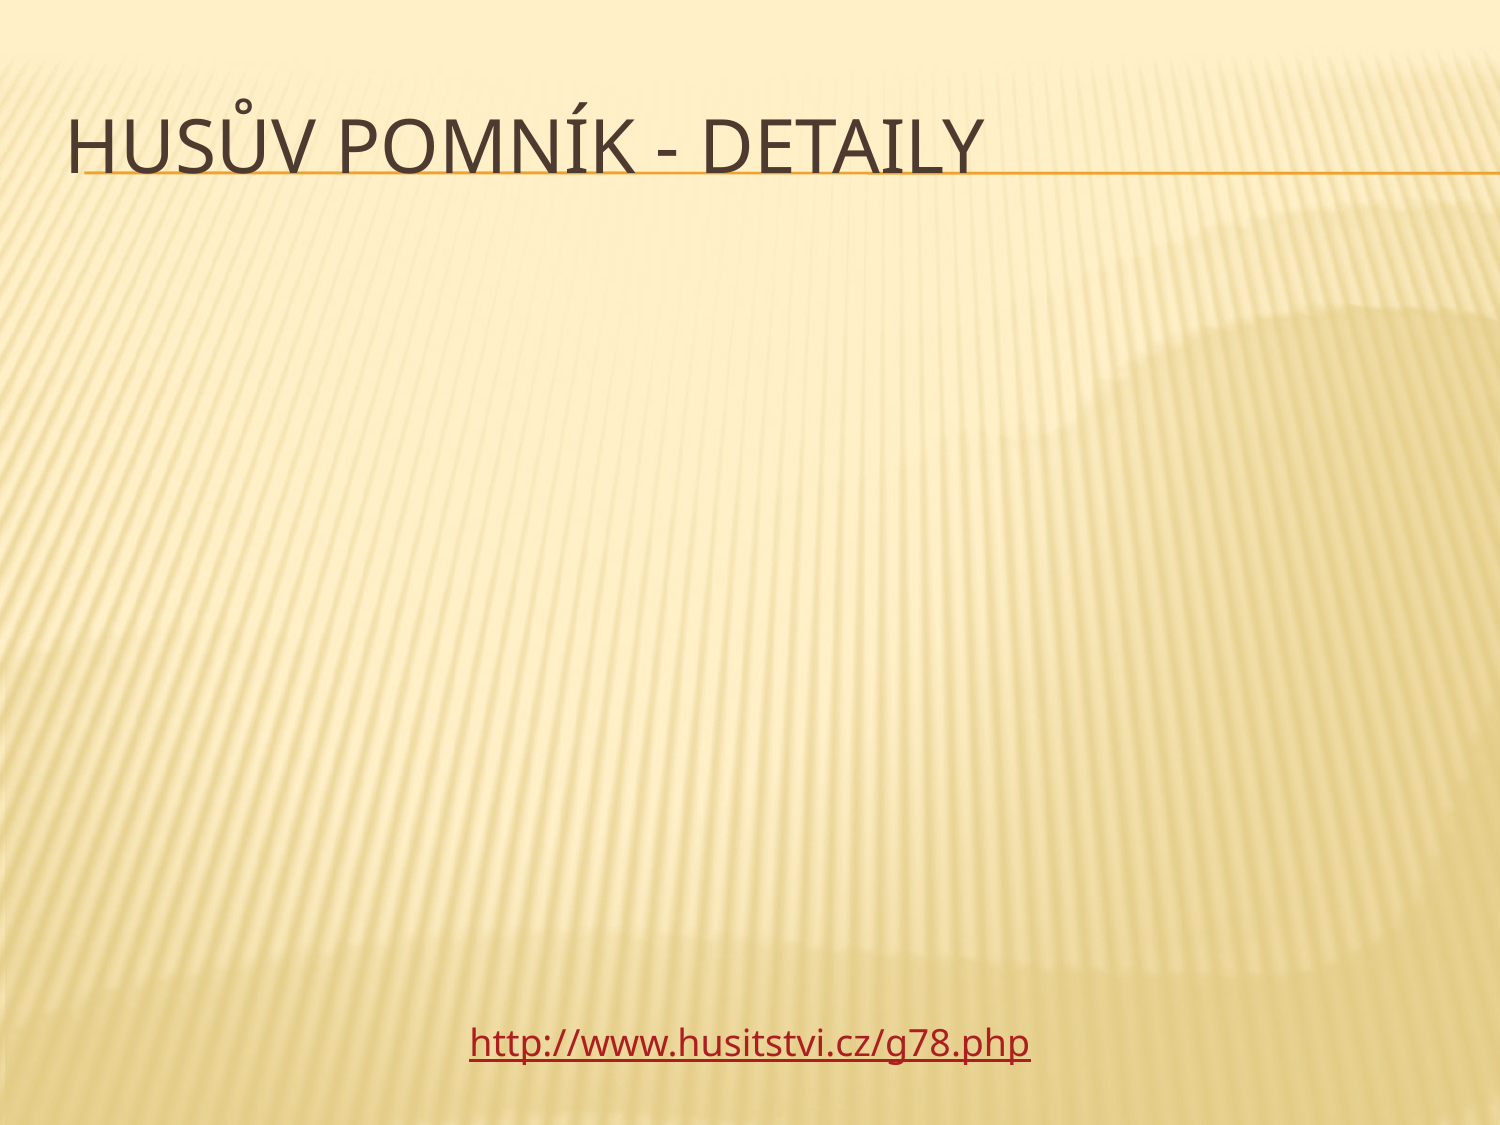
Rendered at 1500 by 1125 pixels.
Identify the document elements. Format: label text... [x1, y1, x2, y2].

title Husův pomník - detaily [50, 75, 1475, 213]
text_box http://www.husitstvi.cz/g78.php [454, 1011, 1046, 1123]
